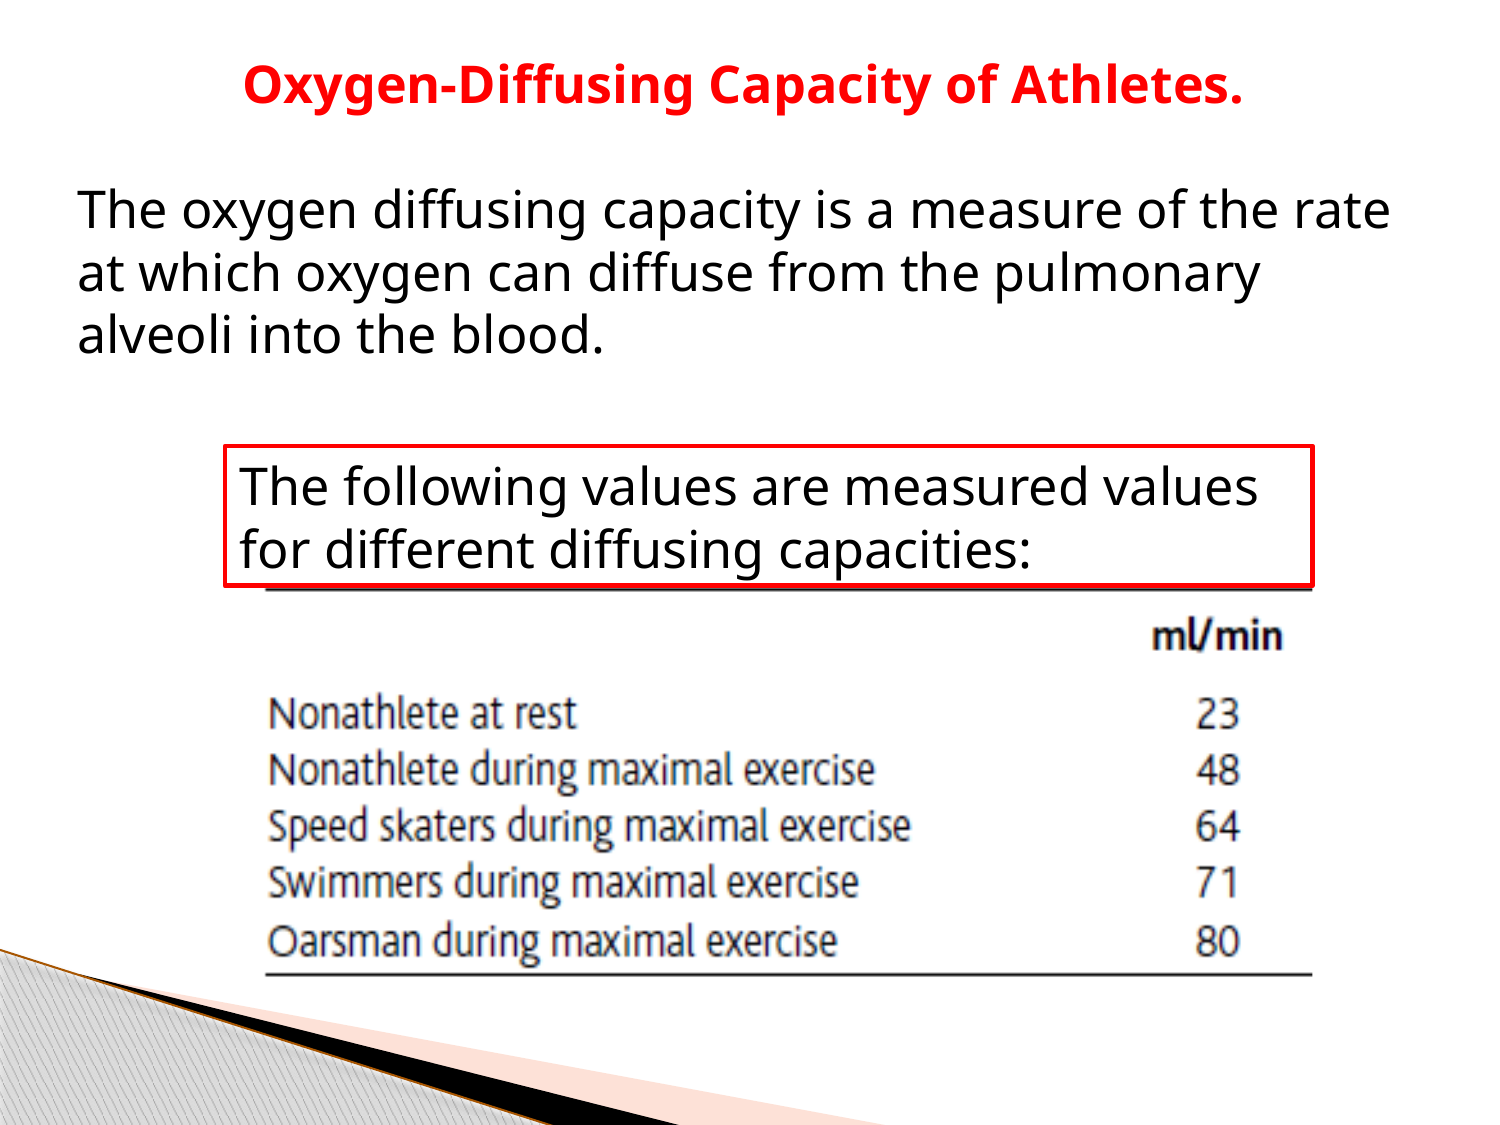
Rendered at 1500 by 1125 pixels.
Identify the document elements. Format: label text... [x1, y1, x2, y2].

text_box Oxygen-Diffusing Capacity of Athletes. The oxygen diffusing capacity is a measure of the rate at which oxygen can diffuse from the pulmonary alveoli into the blood. [62, 44, 1438, 372]
text_box The following values are measured values for different diffusing capacities: [225, 446, 1313, 549]
picture [224, 549, 1313, 1001]
